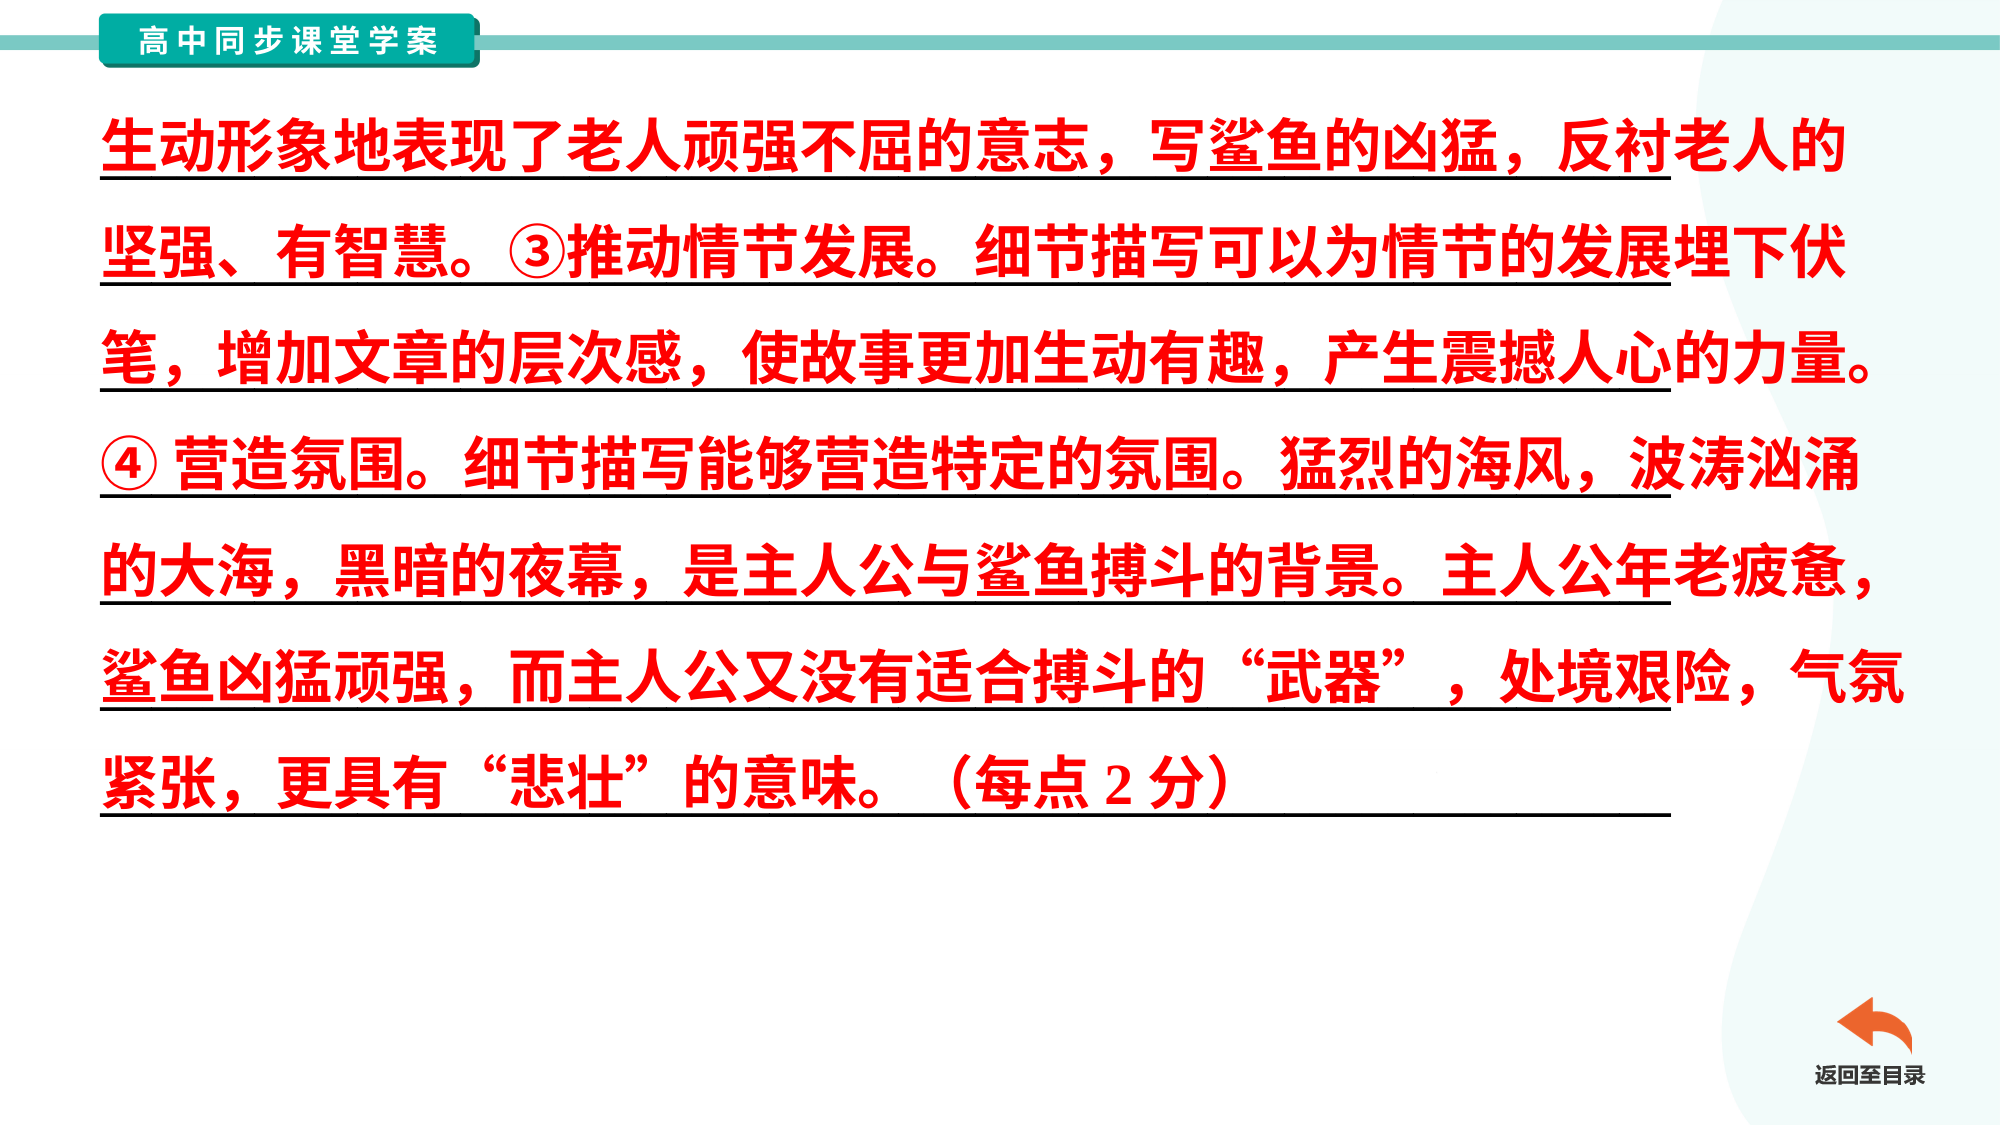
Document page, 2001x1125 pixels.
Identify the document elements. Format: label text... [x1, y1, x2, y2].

picture [0, 0, 2000, 1125]
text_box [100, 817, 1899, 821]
text_box 生动形象地表现了老人顽强不屈的意志，写鲨鱼的凶猛，反衬老人的 坚强、有智慧。③推动情节发展。细节描写可以为情节的发展埋下伏 笔，增加文章的层次感，使故事更加生动有趣，产生震撼人心的力量。 ④营造氛围。细节描写能够营造特定的氛围。猛烈的海风，波涛汹涌 的大海，黑暗的夜幕，是主人公与鲨鱼搏斗的背景。主人公年老疲惫， 鲨鱼凶猛顽强，而主人公又没有适合搏斗的“武器”，处境艰险，气氛 紧张，更具有“悲壮”的意味。（每点2分） [100, 72, 1899, 817]
